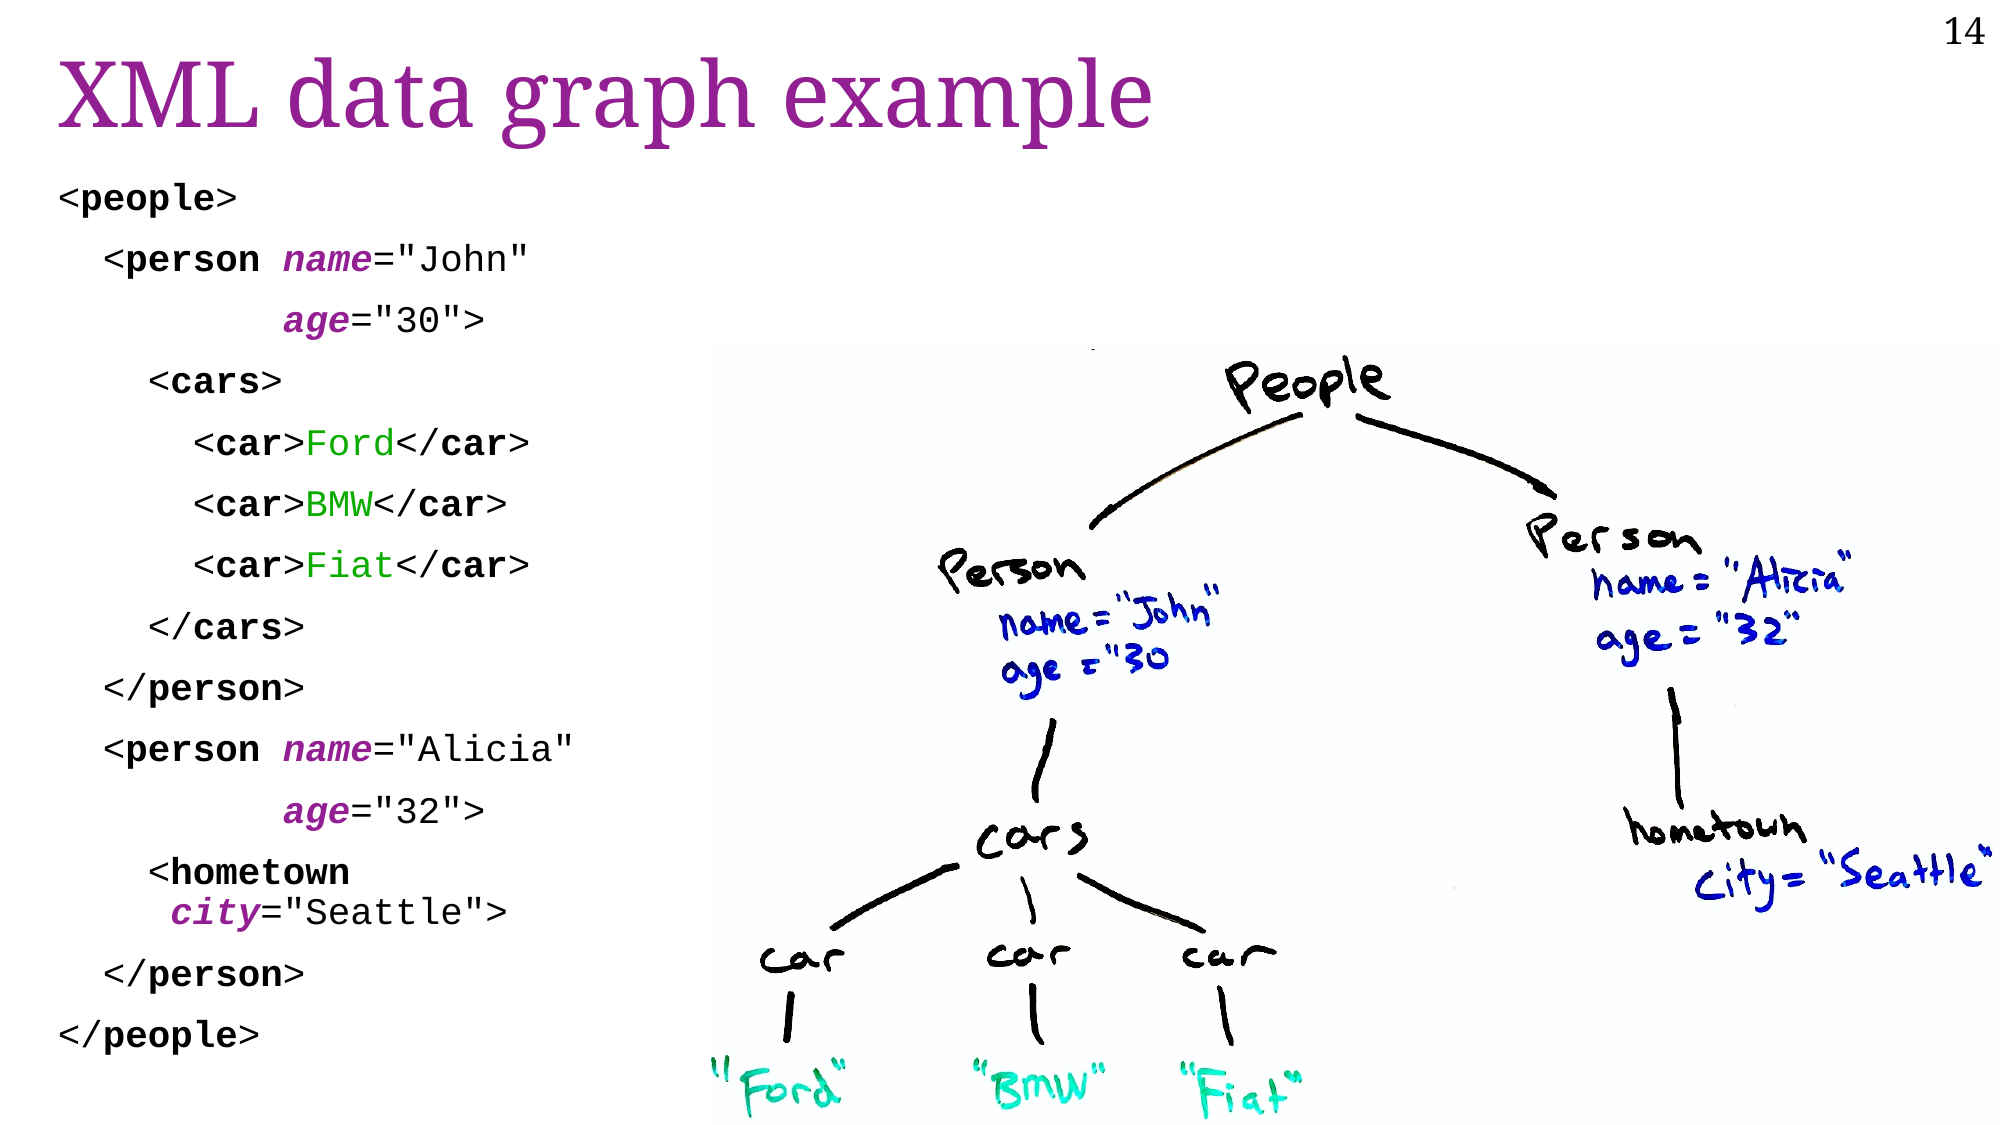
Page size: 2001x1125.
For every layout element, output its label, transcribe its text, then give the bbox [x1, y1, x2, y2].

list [711, 345, 2000, 1125]
title XML data graph example [43, 25, 1953, 171]
text_box <people> <person name="John" age="30"> <cars> <car>Ford</car> <car>BMW</car> <car>Fiat</car> </cars> </person> <person name="Alicia" age="32"> <hometown city="Seattle"> </person> </people> [43, 170, 819, 1094]
text_box 14 [1901, 0, 2000, 60]
